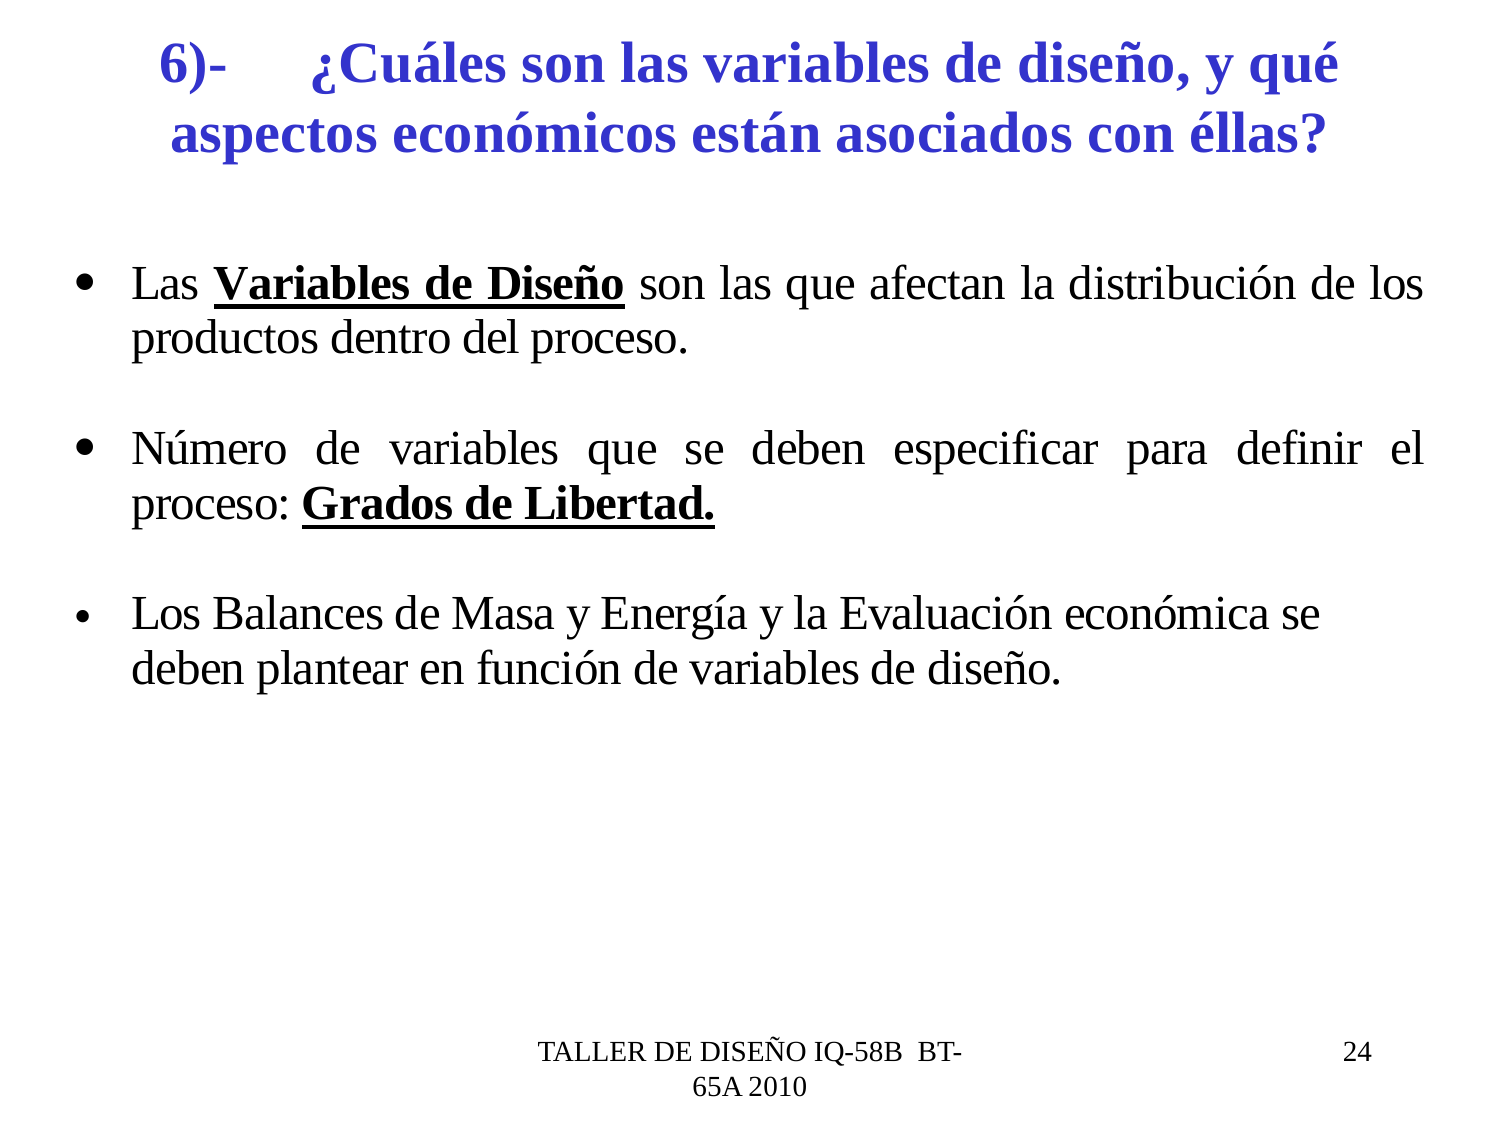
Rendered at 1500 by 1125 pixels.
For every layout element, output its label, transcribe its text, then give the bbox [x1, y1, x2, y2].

title 6)- ¿Cuáles son las variables de diseño, y qué aspectos económicos están asociados con éllas? [112, 0, 1388, 188]
footer TALLER DE DISEÑO IQ-58B BT-65A 2010 [512, 1024, 988, 1101]
slide_number 24 [1074, 1024, 1388, 1101]
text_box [76, 255, 1427, 696]
